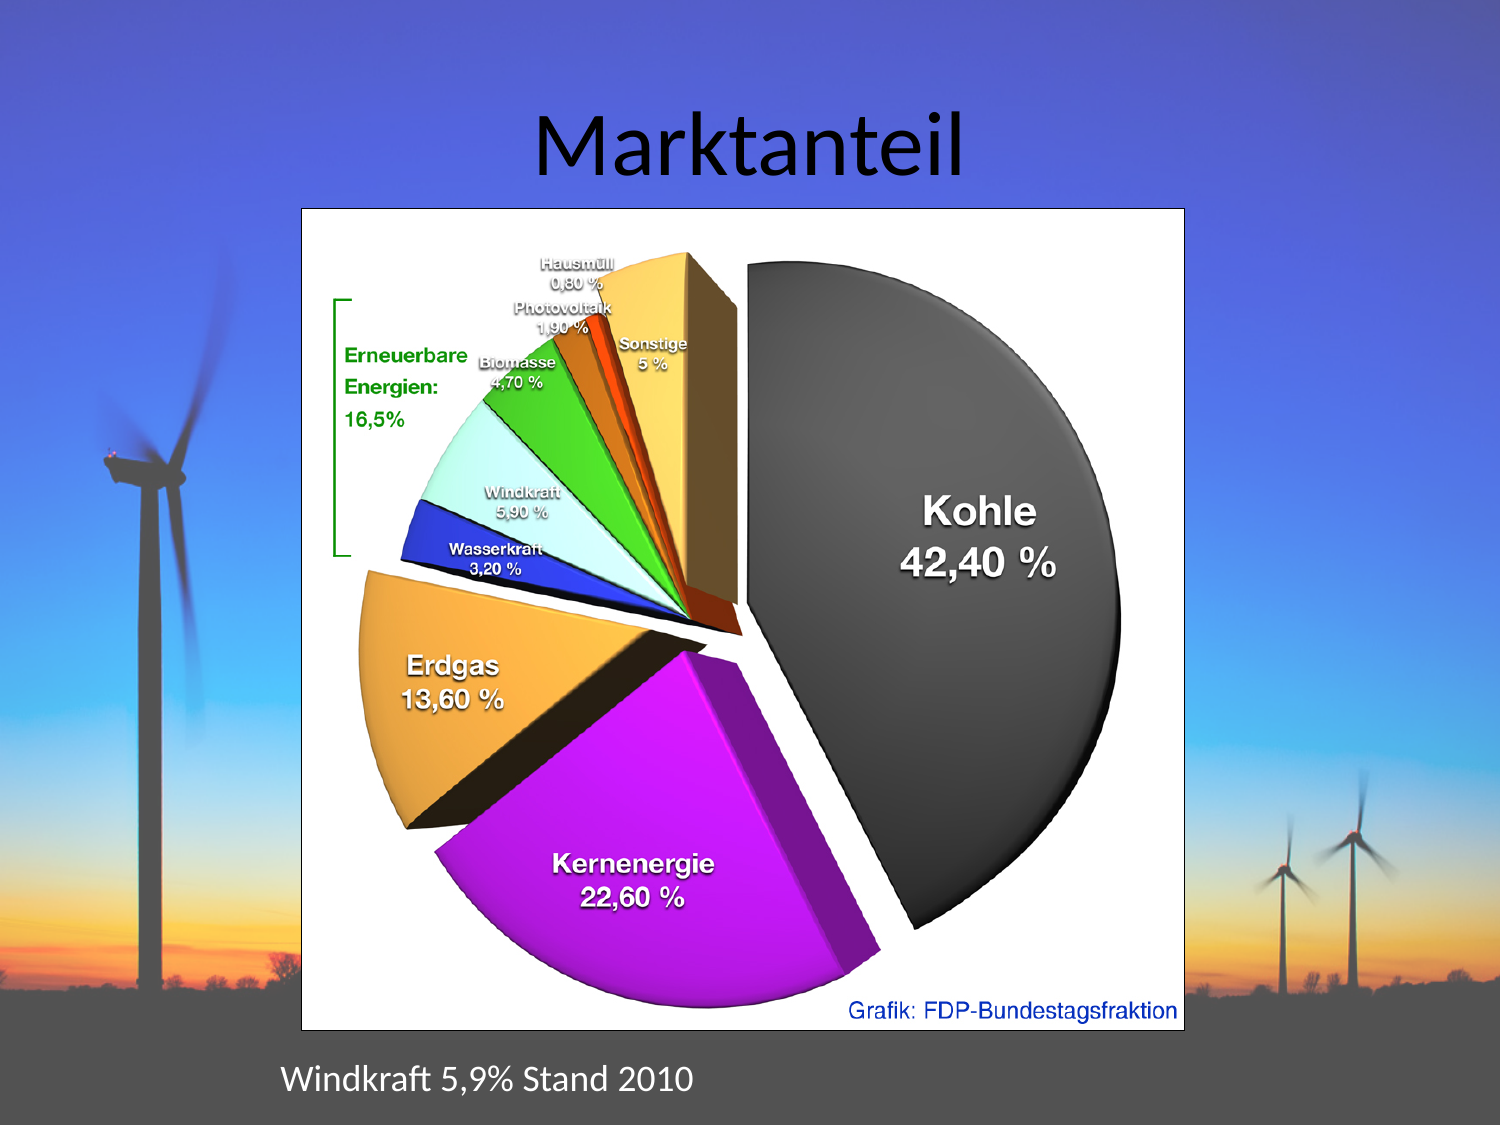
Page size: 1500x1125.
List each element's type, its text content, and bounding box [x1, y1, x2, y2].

picture [300, 207, 1185, 1031]
title Marktanteil [75, 45, 1425, 233]
text_box Windkraft 5,9% Stand 2010 [265, 1046, 727, 1107]
